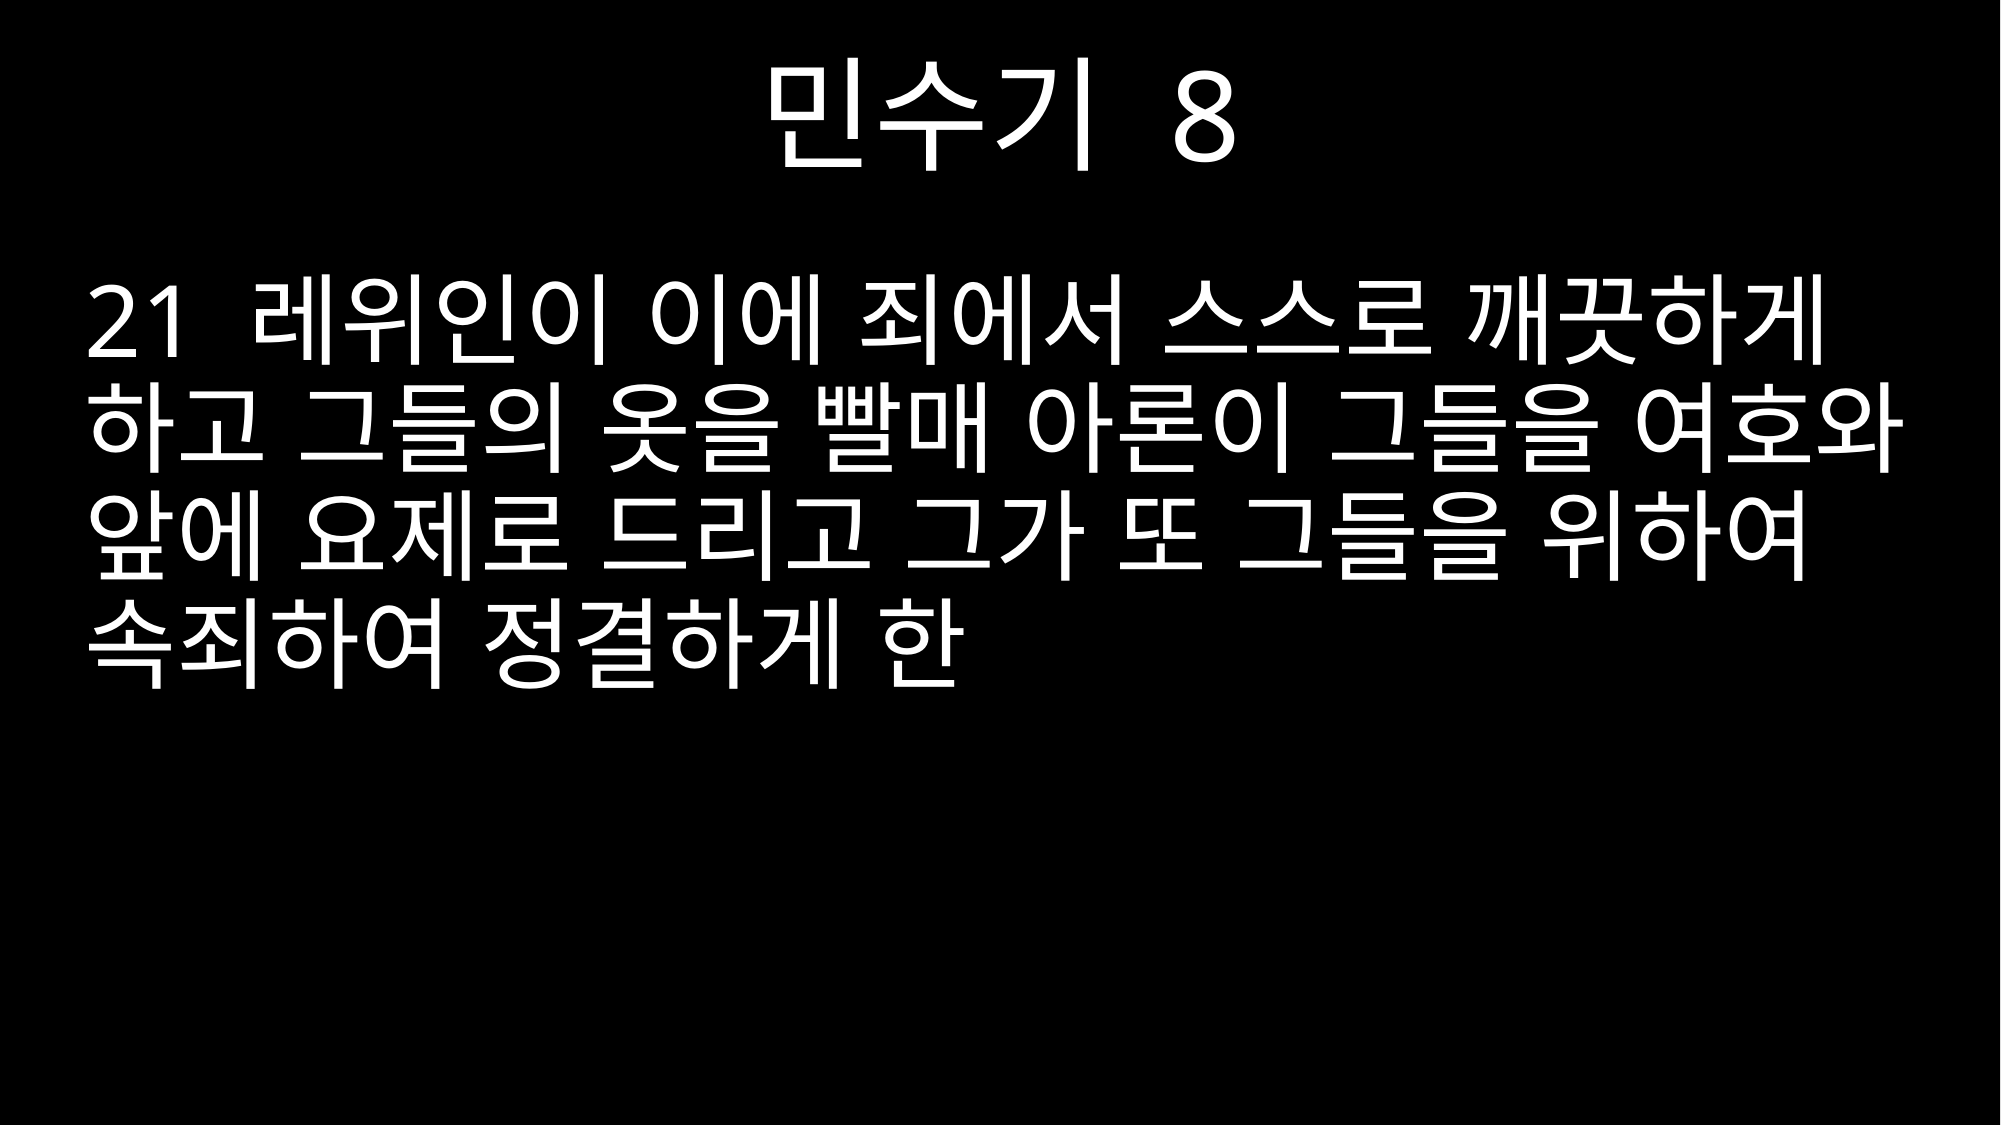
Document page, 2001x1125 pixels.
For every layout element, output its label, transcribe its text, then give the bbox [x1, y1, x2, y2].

footer 민수기 8 [0, 32, 2000, 192]
picture [0, 0, 2001, 1125]
list 21 레위인이 이에 죄에서 스스로 깨끗하게 하고 그들의 옷을 빨매 아론이 그들을 여호와 앞에 요제로 드리고 그가 또 그들을 위하여 속죄하여 정결하게 한 [69, 263, 1953, 423]
